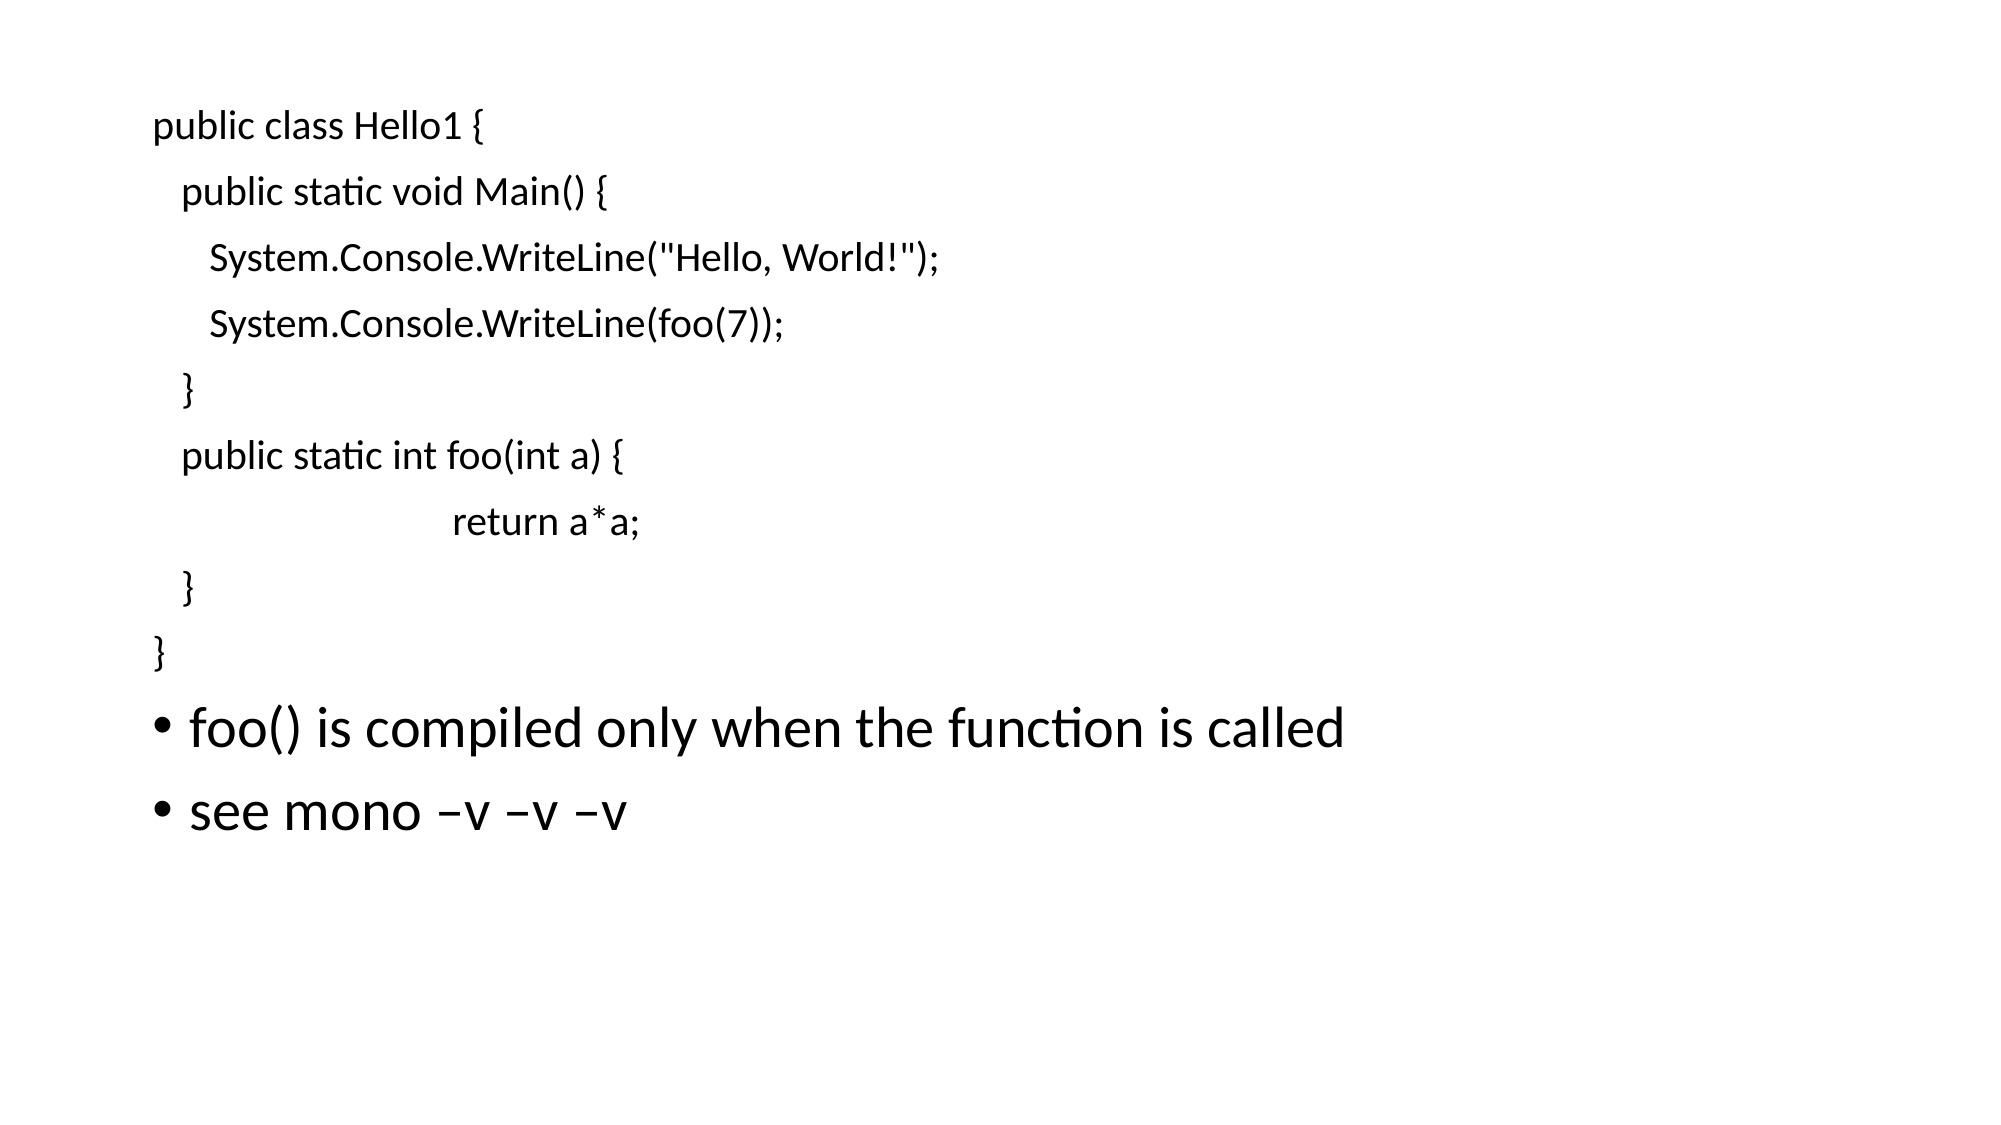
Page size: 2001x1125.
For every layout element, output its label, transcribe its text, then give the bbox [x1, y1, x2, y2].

list public class Hello1 { public static void Main() { System.Console.WriteLine("Hello, World!"); System.Console.WriteLine(foo(7)); } public static int foo(int a) { return a*a; } } foo() is compiled only when the function is called see mono –v –v –v [137, 96, 1863, 1014]
